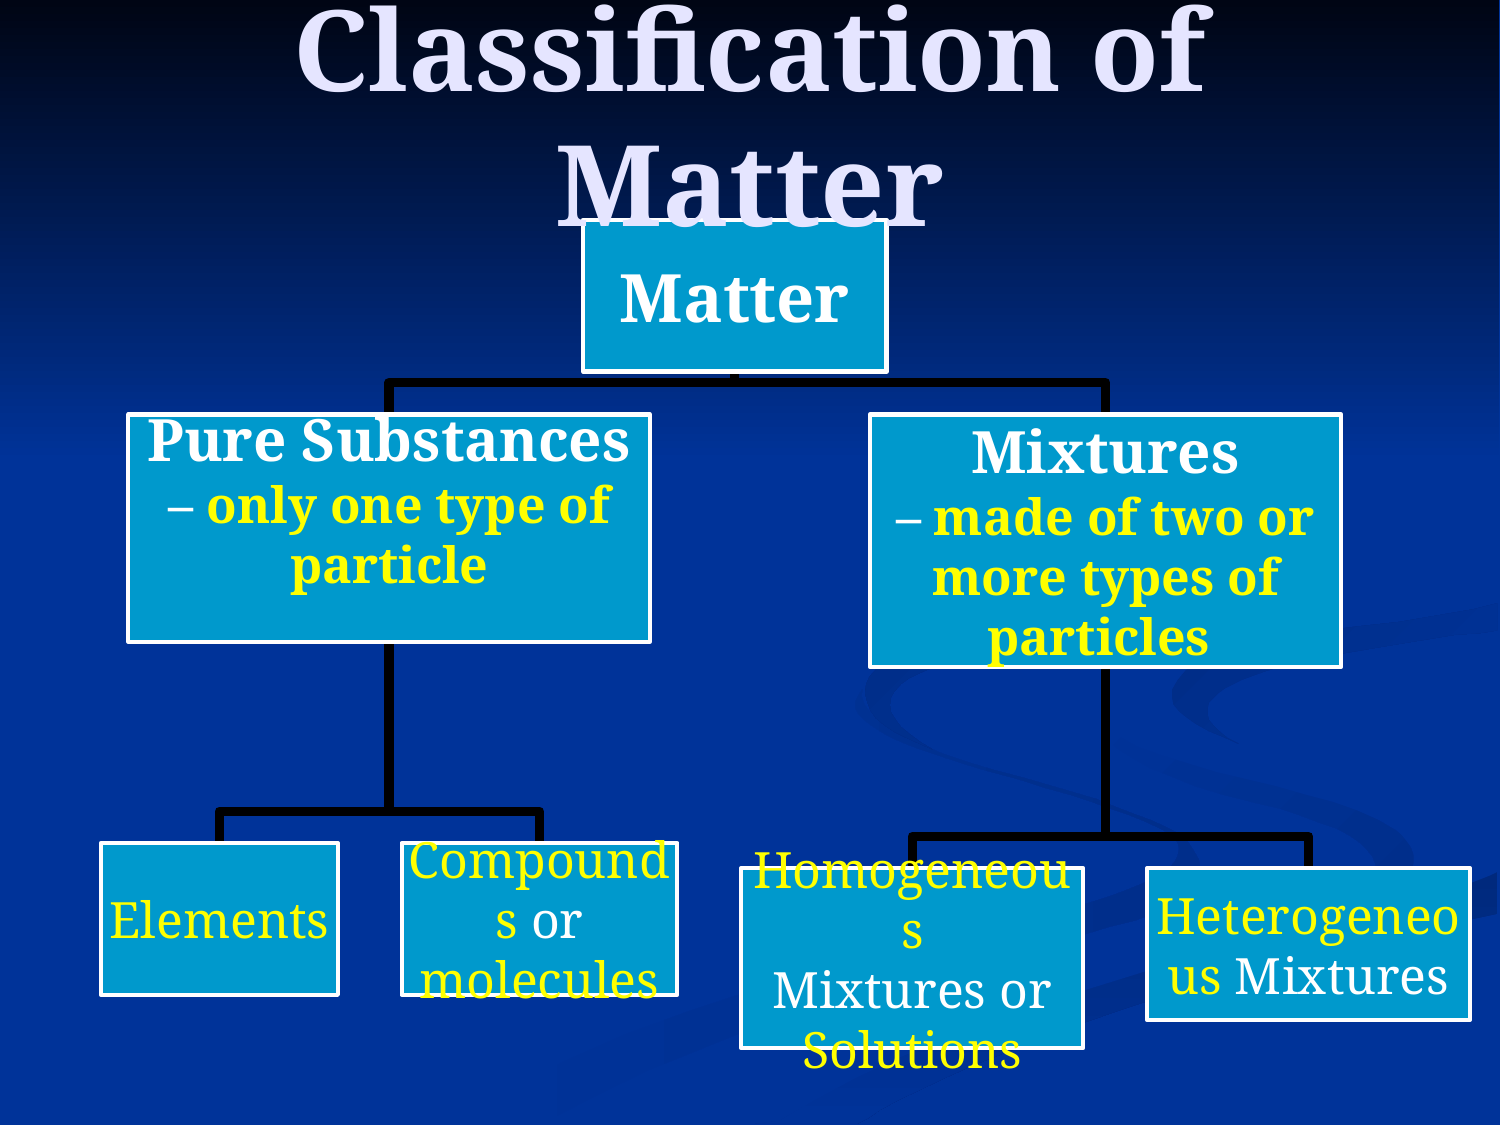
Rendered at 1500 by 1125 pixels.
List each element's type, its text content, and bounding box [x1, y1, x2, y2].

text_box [100, 219, 1471, 1125]
text_box Classification of Matter [112, 19, 1388, 208]
